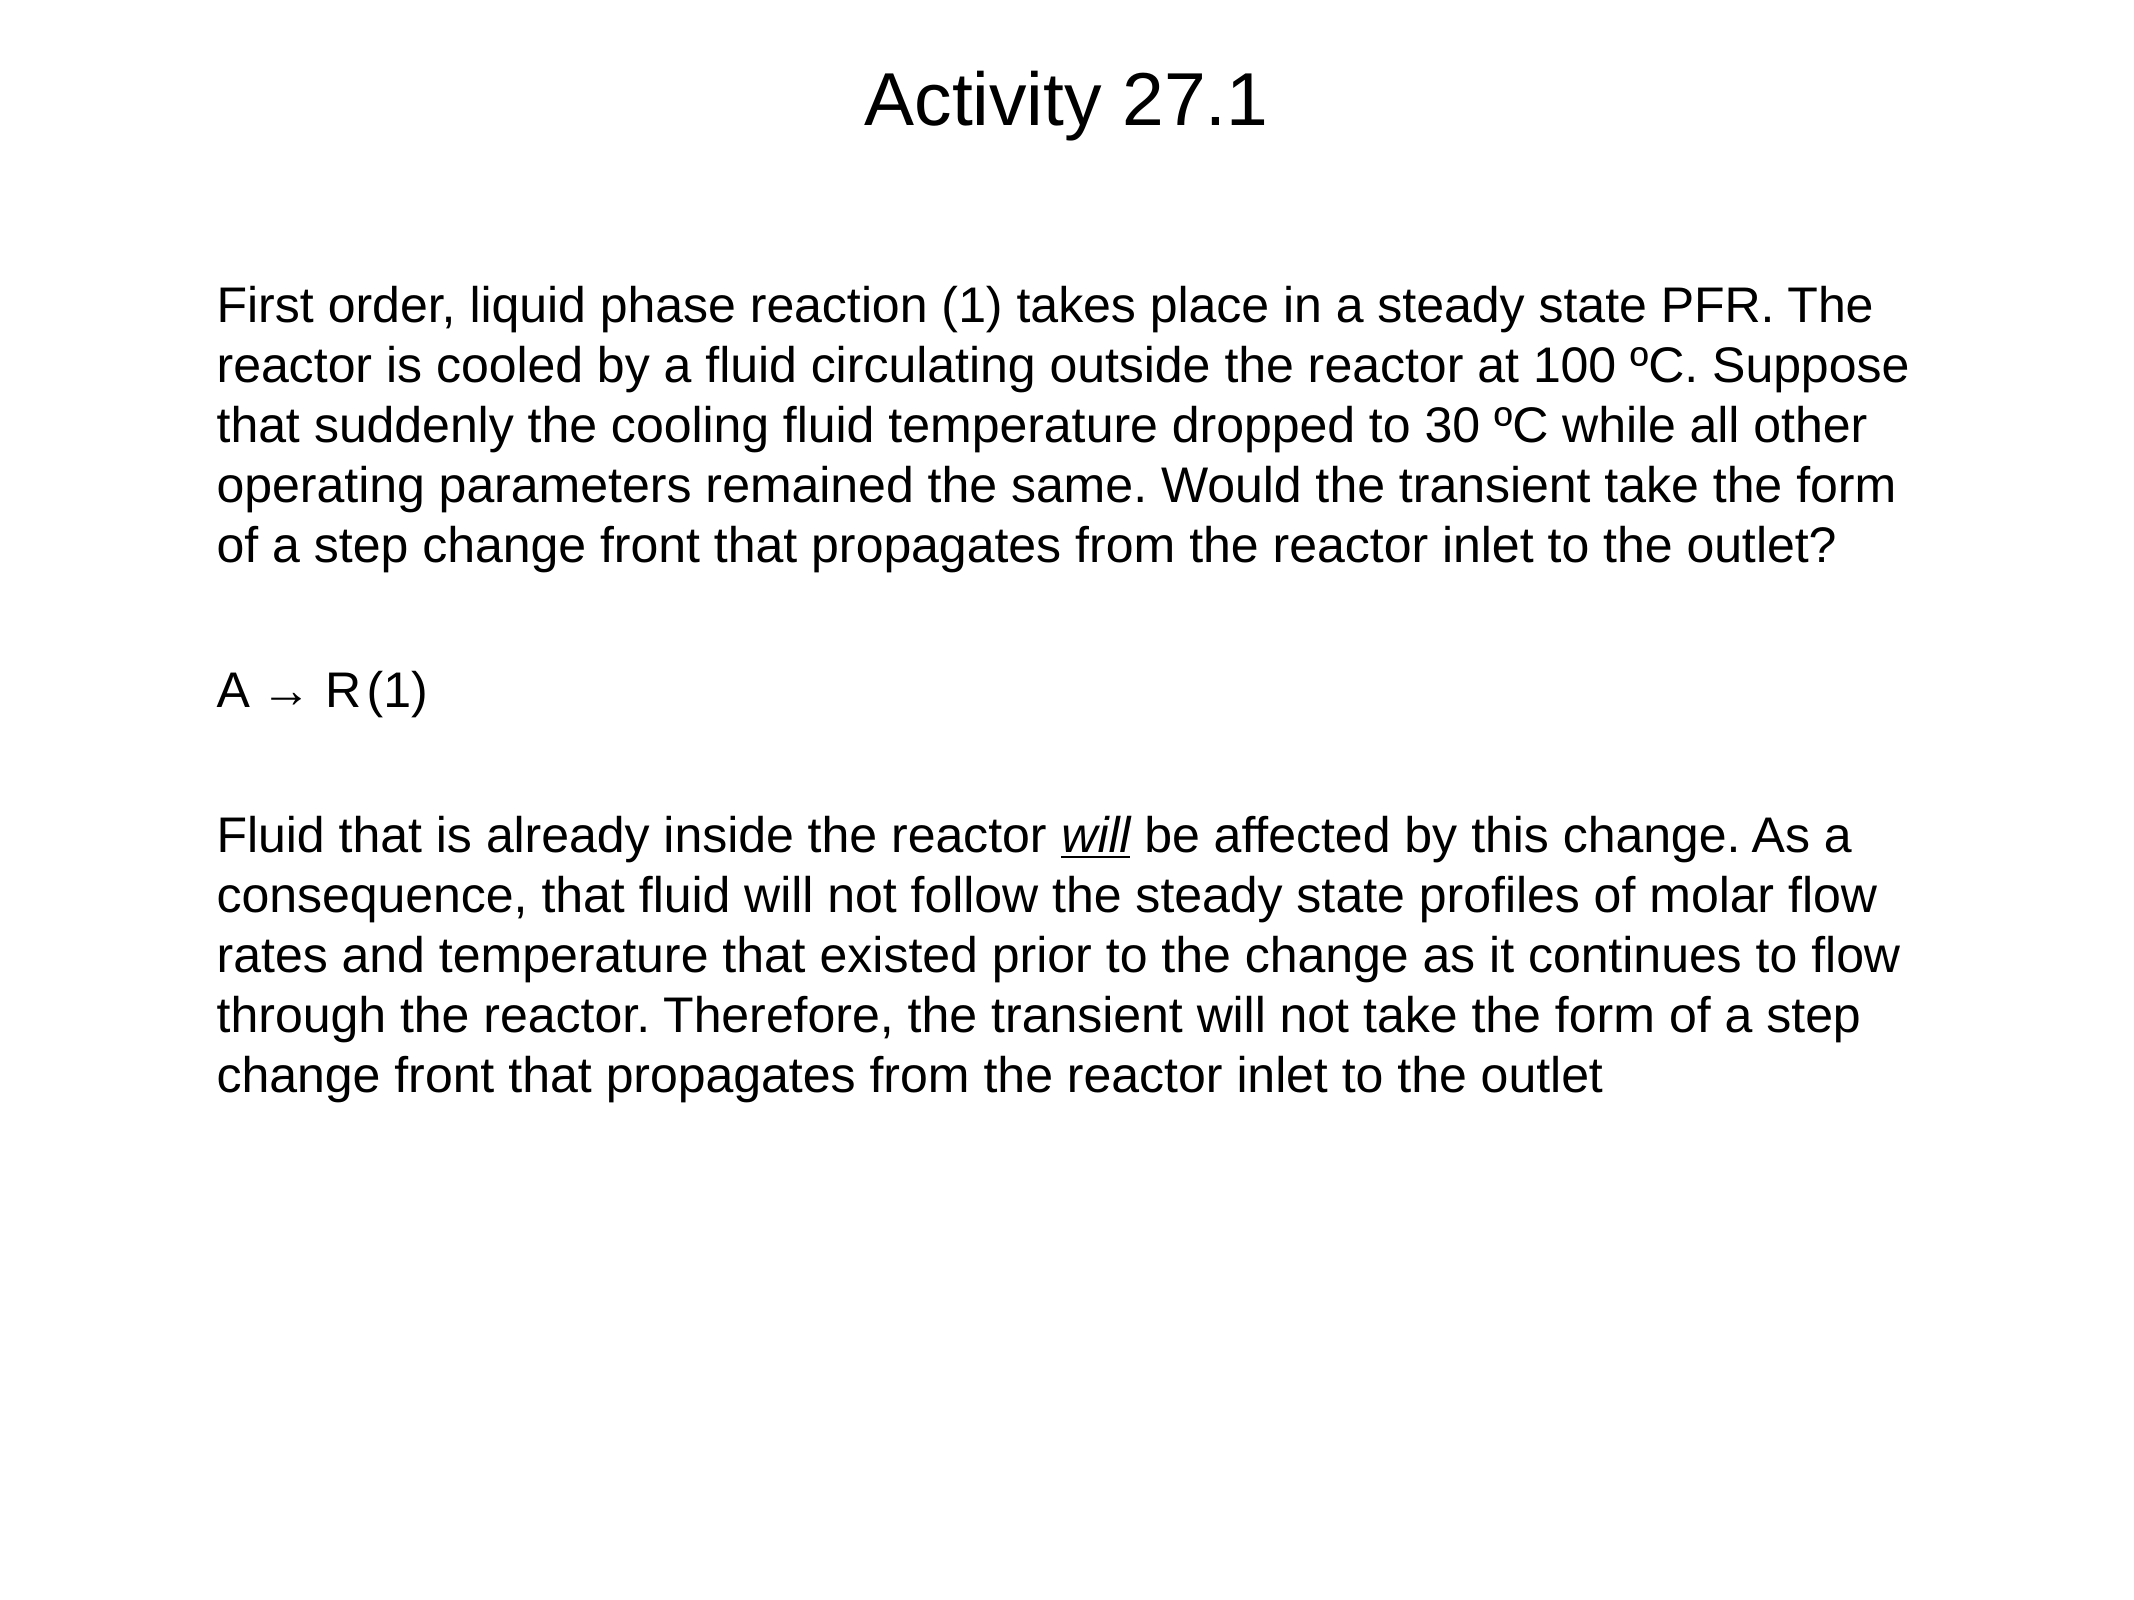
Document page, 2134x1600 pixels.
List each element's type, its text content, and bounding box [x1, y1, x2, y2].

list First order, liquid phase reaction (1) takes place in a steady state PFR. The reactor is cooled by a fluid circulating outside the reactor at 100 ºC. Suppose that suddenly the cooling fluid temperature dropped to 30 ºC while all other operating parameters remained the same. Would the transient take the form of a step change front that propagates from the reactor inlet to the outlet? A → R (1) Fluid that is already inside the reactor will be affected by this change. As a consequence, that fluid will not follow the steady state profiles of molar flow rates and temperature that existed prior to the change as it continues to flow through the reactor. Therefore, the transient will not take the form of a step change front that propagates from the reactor inlet to the outlet [208, 264, 1925, 1463]
title Activity 27.1 [208, 41, 1925, 250]
